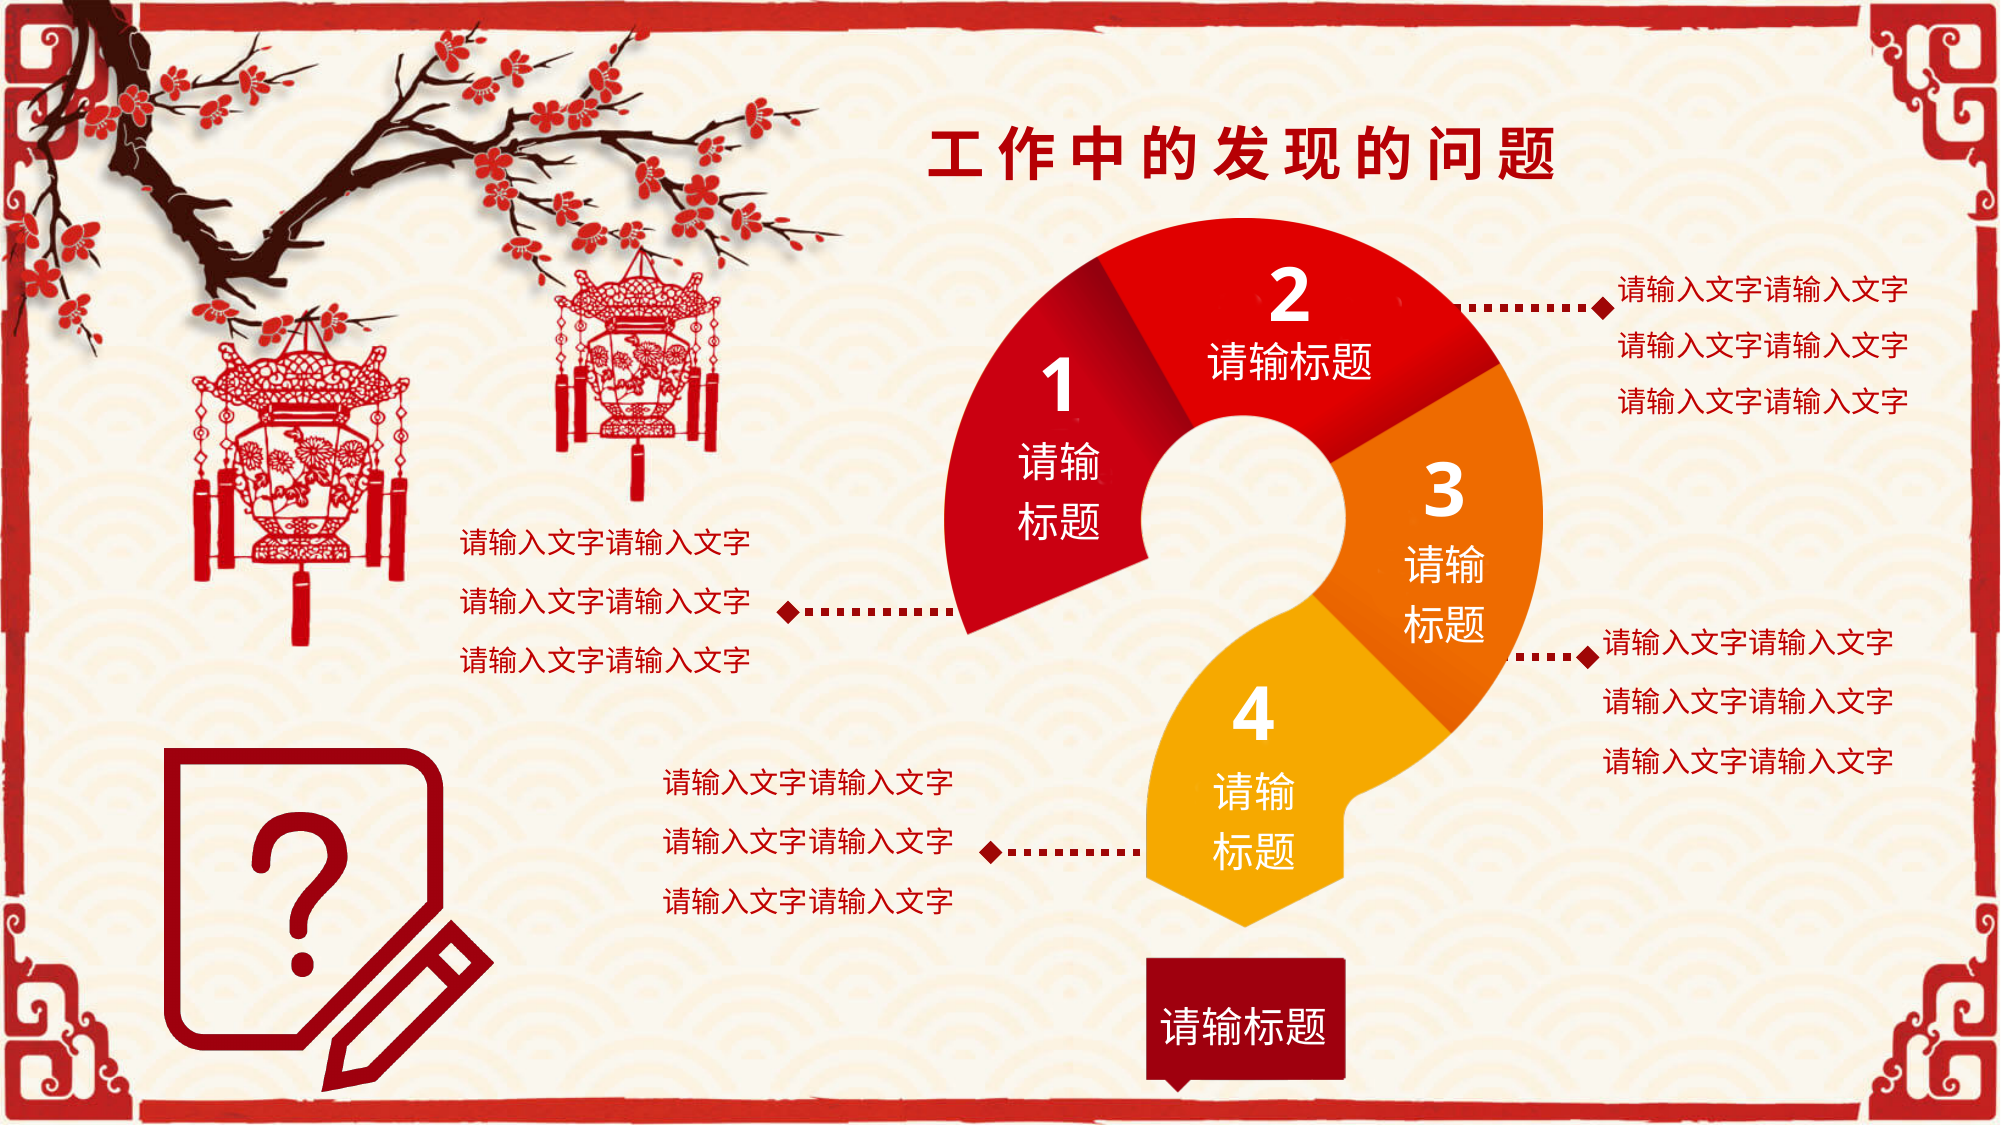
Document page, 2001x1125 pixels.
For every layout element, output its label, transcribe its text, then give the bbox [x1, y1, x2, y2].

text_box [1543, 243, 1925, 428]
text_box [647, 732, 944, 928]
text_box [1543, 592, 1910, 788]
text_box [1191, 238, 1389, 395]
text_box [1197, 657, 1312, 885]
text_box 工 作 中 的 发 现 的 问 题 [884, 109, 1572, 195]
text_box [1003, 328, 1117, 555]
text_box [444, 492, 944, 688]
picture [0, 0, 2001, 1125]
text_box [1388, 433, 1502, 658]
